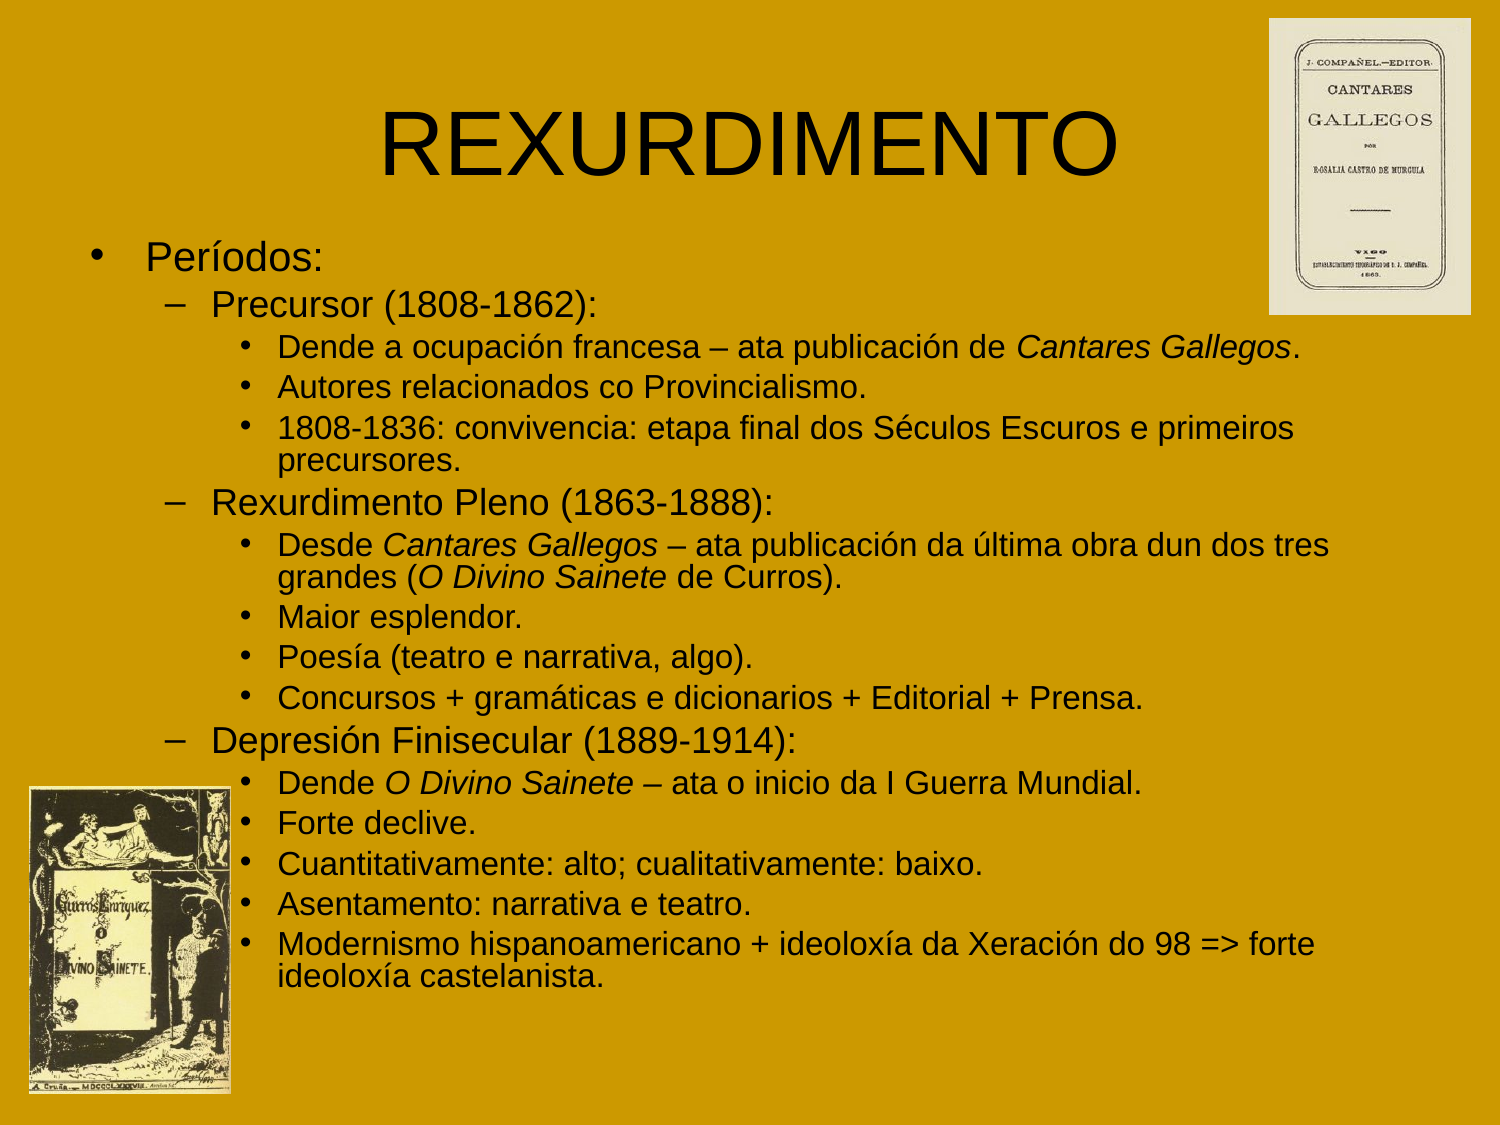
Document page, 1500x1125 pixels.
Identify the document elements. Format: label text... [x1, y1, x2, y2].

title REXURDIMENTO [74, 44, 1264, 231]
picture [29, 786, 231, 1095]
picture [1269, 18, 1471, 315]
list Períodos: Precursor (1808-1862): Dende a ocupación francesa – ata publicación de Cantares Gallegos. Autores relacionados co Provincialismo. 1808-1836: convivencia: etapa final dos Séculos Escuros e primeiros precursores. Rexurdimento Pleno (1863-1888): Desde Cantares Gallegos – ata publicación da última obra dun dos tres grandes (O Divino Sainete de Curros). Maior esplendor. Poesía (teatro e narrativa, algo). Concursos + gramáticas e dicionarios + Editorial + Prensa. Depresión Finisecular (1889-1914): Dende O Divino Sainete – ata o inicio da I Guerra Mundial. Forte declive. Cuantitativamente: alto; cualitativamente: baixo. Asentamento: narrativa e teatro. Modernismo hispanoamericano + ideoloxía da Xeración do 98 => forte ideoloxía castelanista. [74, 231, 1426, 1059]
